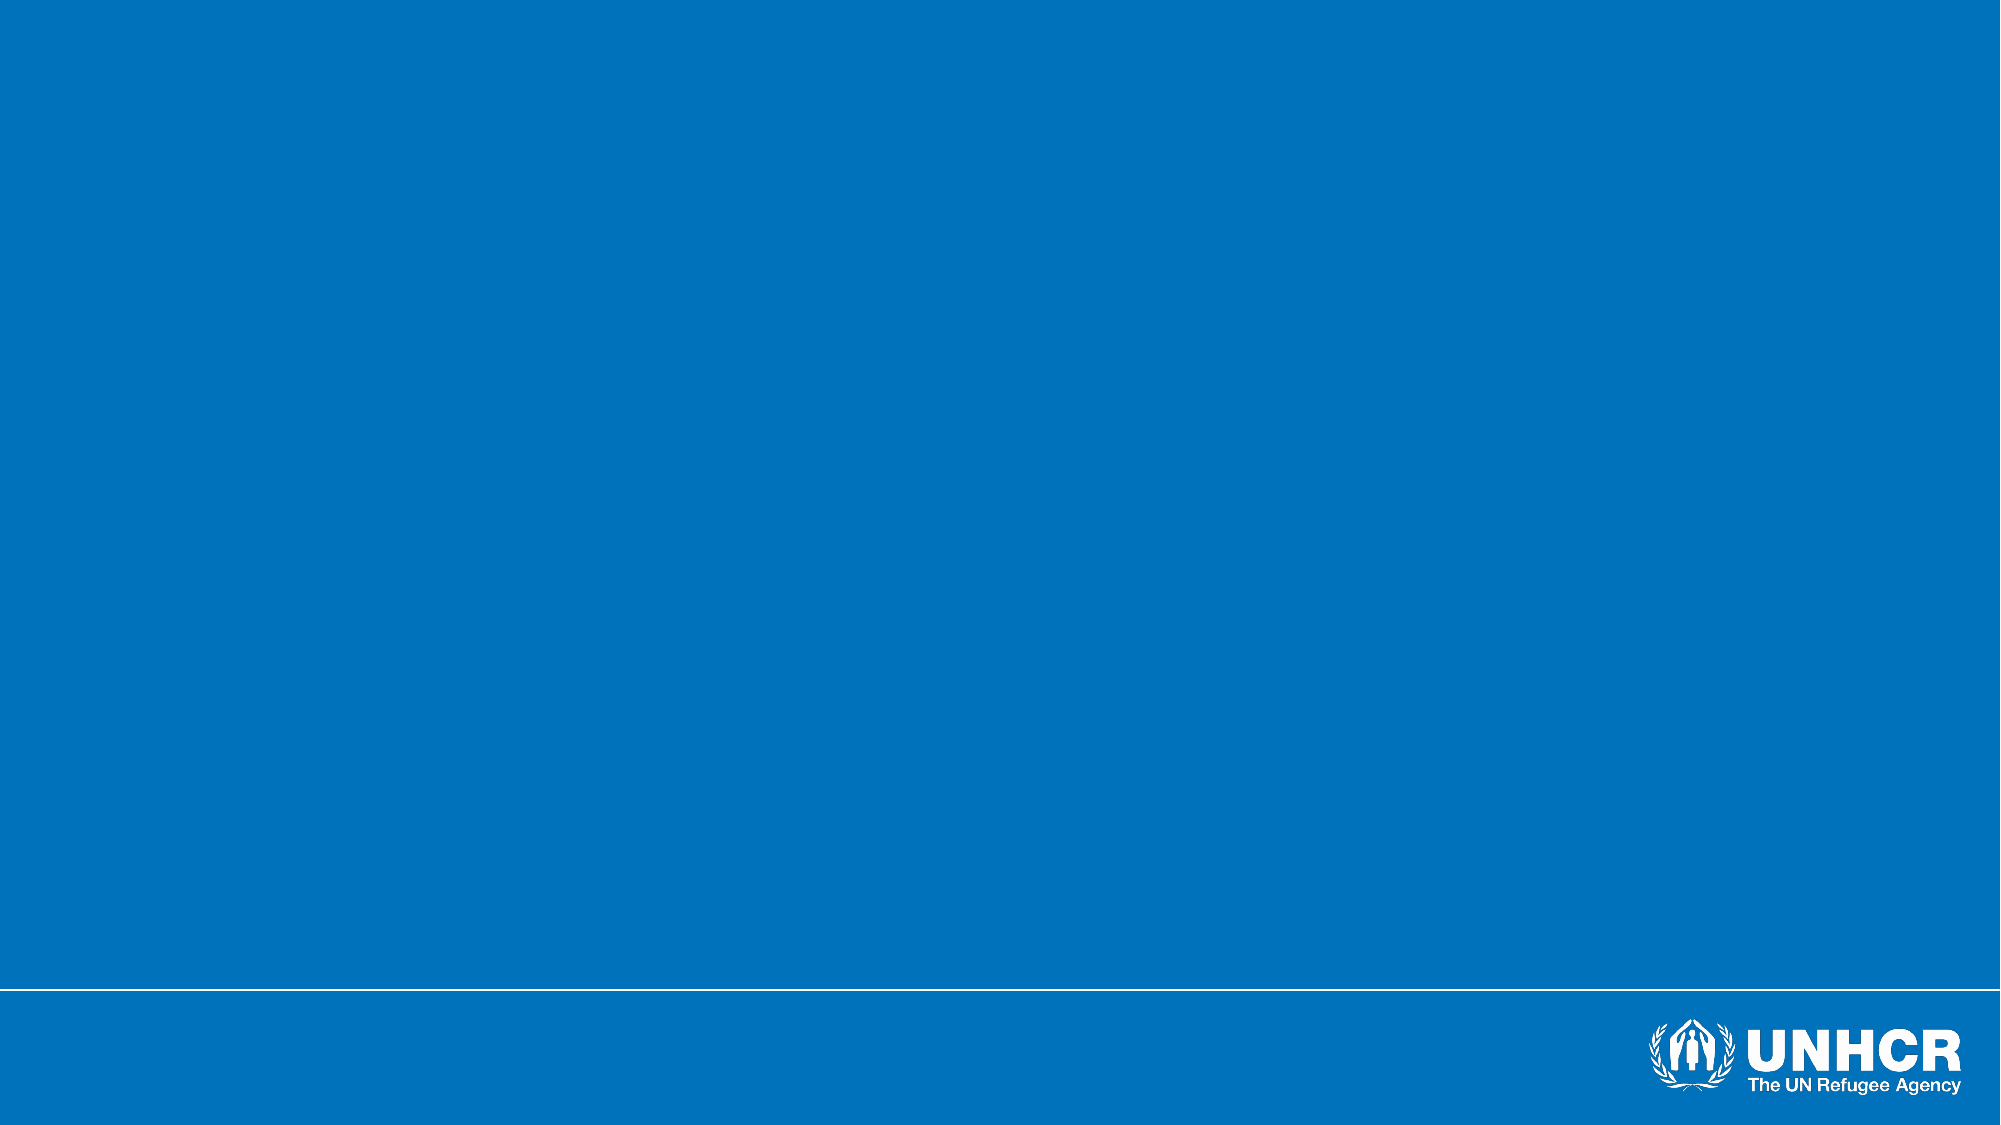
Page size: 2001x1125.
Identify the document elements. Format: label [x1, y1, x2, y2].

picture [1648, 1019, 1962, 1095]
